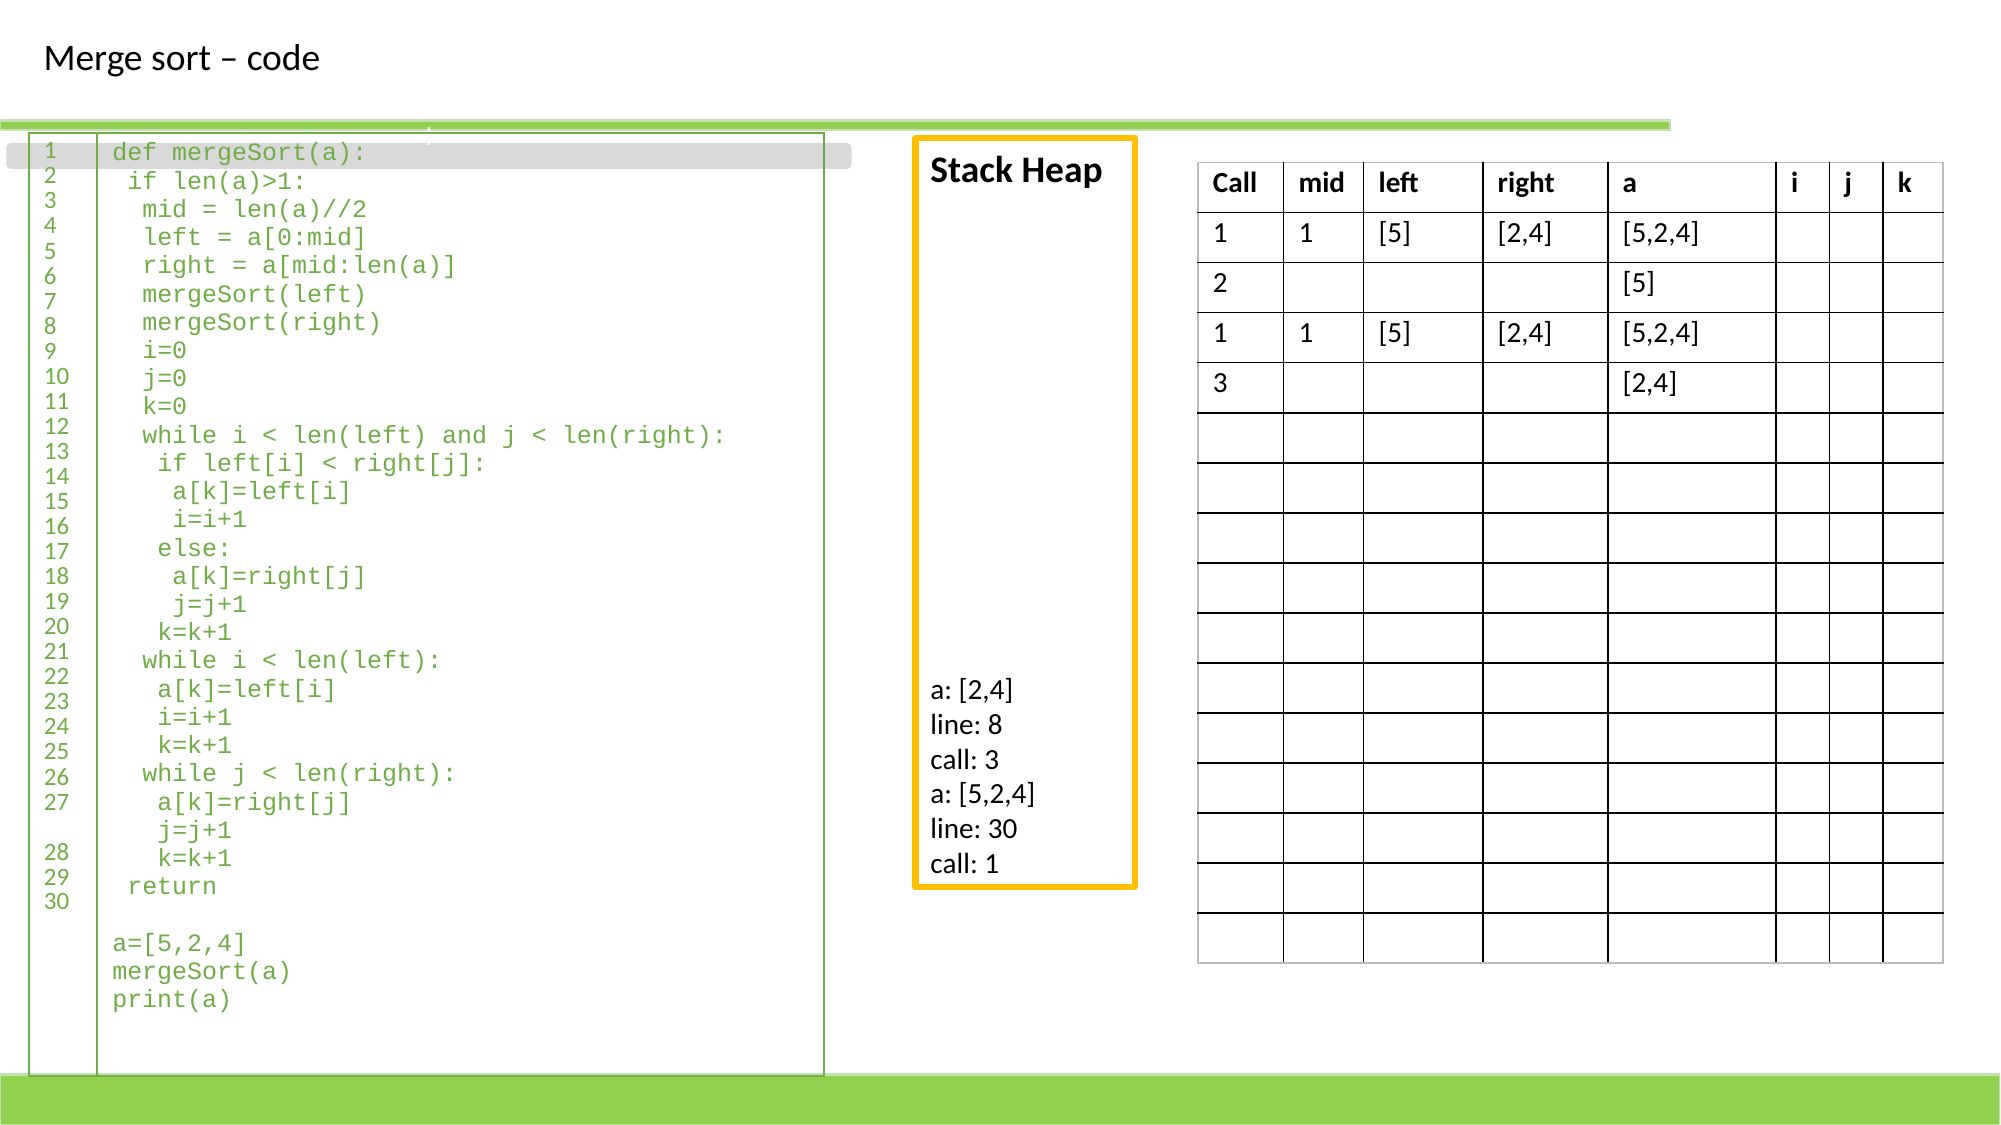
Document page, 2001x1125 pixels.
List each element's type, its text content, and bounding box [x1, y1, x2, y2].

table_cell [1777, 614, 1829, 662]
table_cell [1609, 414, 1775, 462]
table_cell [1609, 664, 1775, 712]
table_cell [1484, 414, 1607, 462]
table_cell 1 [1284, 313, 1363, 362]
table_cell [1830, 213, 1882, 262]
table_cell [1484, 914, 1607, 962]
table_cell [1284, 464, 1363, 512]
table_cell [2,4] [1484, 313, 1607, 362]
table_cell [1284, 363, 1363, 412]
table_cell [1777, 363, 1829, 412]
table_cell [1284, 714, 1363, 762]
table_cell [1284, 514, 1363, 562]
table_cell [1830, 263, 1882, 312]
table_cell 1 [1199, 313, 1283, 362]
table_cell [1364, 864, 1482, 912]
table_cell [1884, 514, 1942, 562]
table_cell [1884, 814, 1942, 862]
table_cell [1364, 814, 1482, 862]
table_cell [1777, 464, 1829, 512]
table_header right [1484, 163, 1607, 212]
table_cell [1830, 814, 1882, 862]
table_cell [1884, 363, 1942, 412]
table_cell [1284, 764, 1363, 812]
table_header j [1830, 163, 1882, 212]
table_cell [1364, 614, 1482, 662]
table_cell [1199, 564, 1283, 612]
table_cell [1199, 614, 1283, 662]
table_cell [2,4] [1609, 363, 1775, 412]
table_header a [1609, 163, 1775, 212]
table_cell [1830, 313, 1882, 362]
table_cell [1284, 664, 1363, 712]
table_cell [1777, 764, 1829, 812]
table_cell [1884, 213, 1942, 262]
table_cell [1484, 614, 1607, 662]
table_cell [1884, 564, 1942, 612]
table_cell [1777, 714, 1829, 762]
table_cell [1199, 664, 1283, 712]
table_cell [1609, 714, 1775, 762]
table_cell [1364, 764, 1482, 812]
table_cell [1777, 514, 1829, 562]
table_header left [1364, 163, 1482, 212]
table_cell [1484, 514, 1607, 562]
table_cell [1364, 414, 1482, 462]
table_cell [1484, 464, 1607, 512]
table_header i [1777, 163, 1829, 212]
table_cell [1199, 914, 1283, 962]
table_cell [1199, 864, 1283, 912]
table_cell [5] [1364, 313, 1482, 362]
table_cell [1830, 764, 1882, 812]
table_cell [1830, 614, 1882, 662]
table_cell [1830, 664, 1882, 712]
table_cell 1 [1284, 213, 1363, 262]
table_cell [1199, 514, 1283, 562]
table_cell [1884, 714, 1942, 762]
table_cell [1364, 263, 1482, 312]
table_cell [1830, 864, 1882, 912]
table_cell [1284, 914, 1363, 962]
table_cell [1777, 313, 1829, 362]
table_cell [5] [1609, 263, 1775, 312]
text_box Merge sort – code [28, 25, 1072, 86]
table_cell [1830, 363, 1882, 412]
table_cell [1199, 414, 1283, 462]
table_cell [1884, 764, 1942, 812]
table_cell [1609, 914, 1775, 962]
table_cell [1777, 914, 1829, 962]
table_cell [1830, 714, 1882, 762]
table_cell [1830, 564, 1882, 612]
table_cell [1364, 714, 1482, 762]
table_cell [1484, 363, 1607, 412]
text_box + + [6, 142, 28, 169]
table_cell [1777, 414, 1829, 462]
table_cell [2,4] [1484, 213, 1607, 262]
table_header k [1884, 163, 1942, 212]
table_cell [1609, 864, 1775, 912]
table_cell [1484, 814, 1607, 862]
table_cell [1609, 764, 1775, 812]
table_cell [1484, 714, 1607, 762]
table_cell [5] [1364, 213, 1482, 262]
table_cell [1199, 814, 1283, 862]
table_cell [1777, 263, 1829, 312]
table_cell [1884, 864, 1942, 912]
table_cell 3 [1199, 363, 1283, 412]
table_cell [1609, 464, 1775, 512]
table_header Call [1199, 163, 1283, 212]
table_cell [1284, 614, 1363, 662]
table_cell [1777, 213, 1829, 262]
table_cell 2 [1199, 263, 1283, 312]
table_cell [1884, 464, 1942, 512]
table_cell [1484, 664, 1607, 712]
table_cell [1777, 564, 1829, 612]
table_cell [1777, 664, 1829, 712]
text_box + + [825, 142, 852, 169]
table_cell [1364, 464, 1482, 512]
table_cell [1830, 414, 1882, 462]
table_cell 1 [1199, 213, 1283, 262]
table_cell [1284, 414, 1363, 462]
table_cell [5,2,4] [1609, 213, 1775, 262]
table_cell [1609, 614, 1775, 662]
table_cell [1484, 864, 1607, 912]
table_cell [1609, 514, 1775, 562]
table_cell [1884, 263, 1942, 312]
table_cell [1609, 814, 1775, 862]
table_cell [1830, 464, 1882, 512]
table_cell [1830, 914, 1882, 962]
table_cell [1484, 564, 1607, 612]
table_cell [1364, 564, 1482, 612]
table_cell [1284, 814, 1363, 862]
table_cell [1777, 814, 1829, 862]
table_cell [1884, 914, 1942, 962]
table_cell [1364, 914, 1482, 962]
table_cell [1199, 764, 1283, 812]
table_cell [1284, 864, 1363, 912]
table_cell [1284, 564, 1363, 612]
table_cell [1364, 363, 1482, 412]
table_cell [1484, 263, 1607, 312]
table_cell [1609, 564, 1775, 612]
text_box Stack Heap a: [2,4] line: 8 call: 3 a: [5,2,4] line: 30 call: 1 [915, 137, 1135, 888]
table_header def mergeSort(a): if len(a)>1: mid = len(a)//2 left = a[0:mid] right = a[mid:len(a)] mergeSort(left) mergeSort(right) i=0 j=0 k=0 while i < len(left) and j < len(right): if left[i] < right[j]: a[k]=left[i] i=i+1 else: a[k]=right[j] j=j+1 k=k+1 while i < len(left): a[k]=left[i] i=i+1 k=k+1 while j < len(right): a[k]=right[j] j=j+1 k=k+1 return a=[5,2,4] mergeSort(a) print(a) [98, 134, 823, 1075]
table_cell [1884, 614, 1942, 662]
table_header mid [1284, 163, 1363, 212]
table_cell [1777, 864, 1829, 912]
table_cell [1364, 514, 1482, 562]
table_cell [1199, 714, 1283, 762]
table_cell [1884, 313, 1942, 362]
table_cell [1364, 664, 1482, 712]
table_cell [1484, 764, 1607, 812]
table_header 1 2 3 4 5 6 7 8 9 10 11 12 13 14 15 16 17 18 19 20 21 22 23 24 25 26 27 28 29 30 [30, 134, 96, 1075]
table_cell [1284, 263, 1363, 312]
table_cell [1884, 664, 1942, 712]
table_cell [1884, 414, 1942, 462]
table_cell [1830, 514, 1882, 562]
table_cell [5,2,4] [1609, 313, 1775, 362]
table_cell [1199, 464, 1283, 512]
